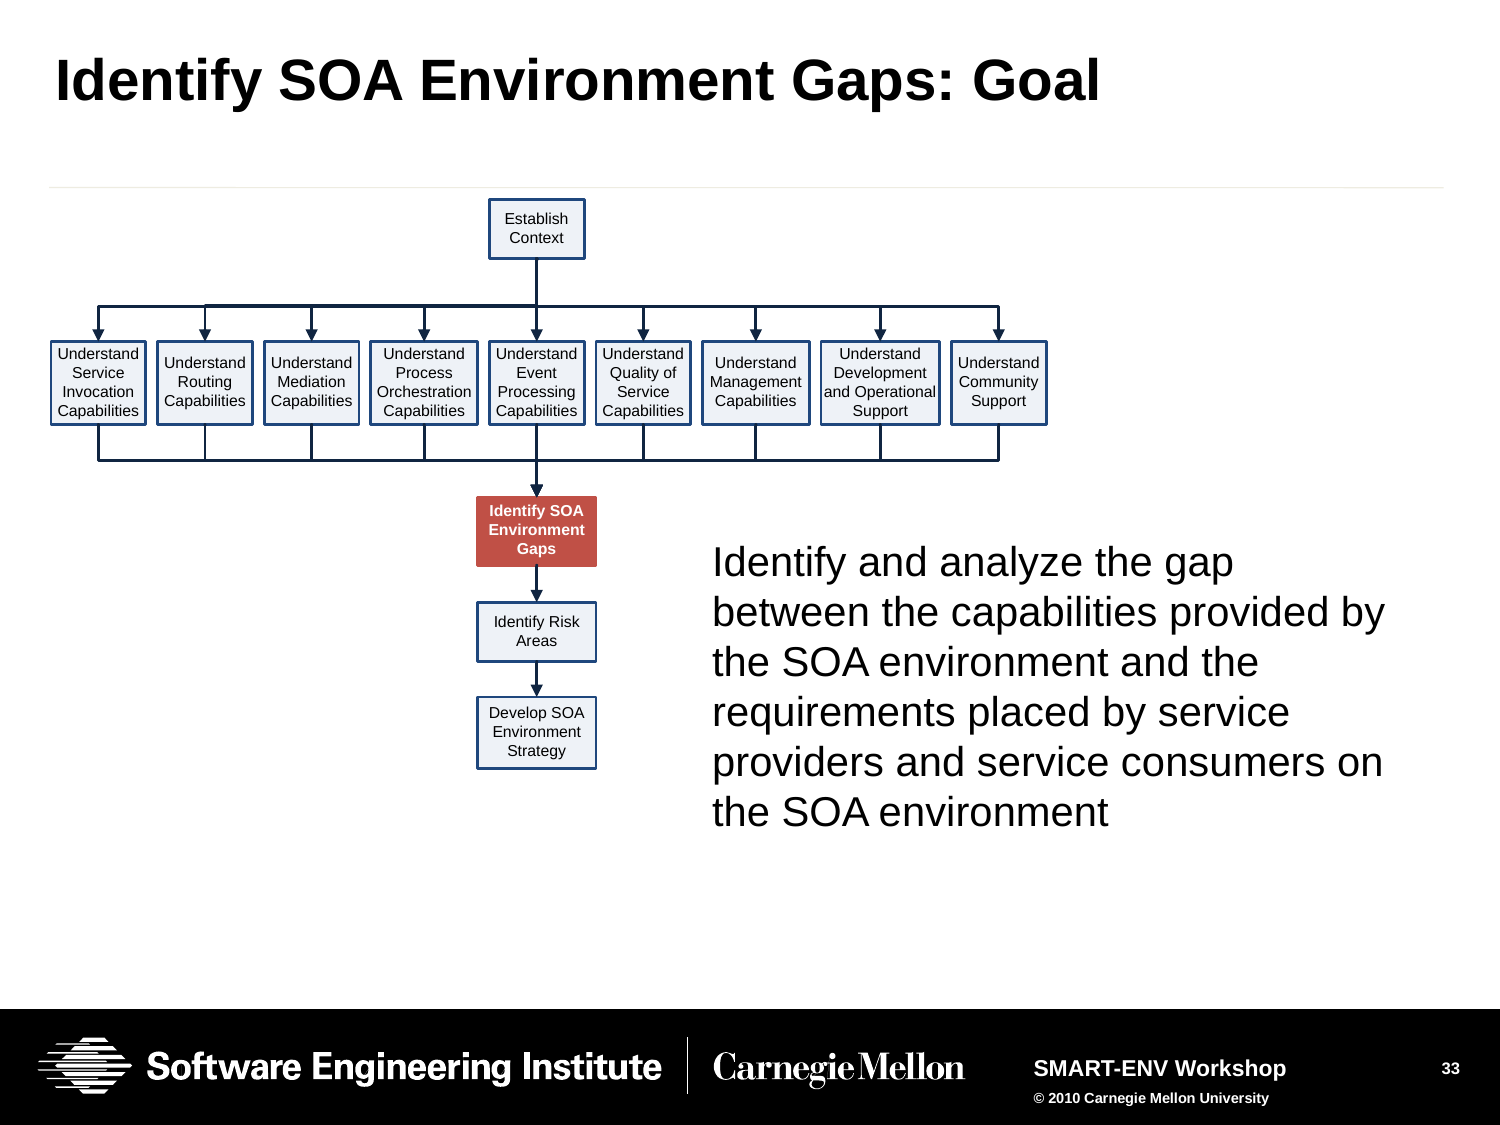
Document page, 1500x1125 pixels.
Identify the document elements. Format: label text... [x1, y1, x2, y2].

picture [47, 196, 1050, 772]
title Identify SOA Environment Gaps: Goal [55, 49, 1451, 114]
text_box Identify and analyze the gap between the capabilities provided by the SOA environment and the requirements placed by service providers and service consumers on the SOA environment [697, 527, 1416, 843]
